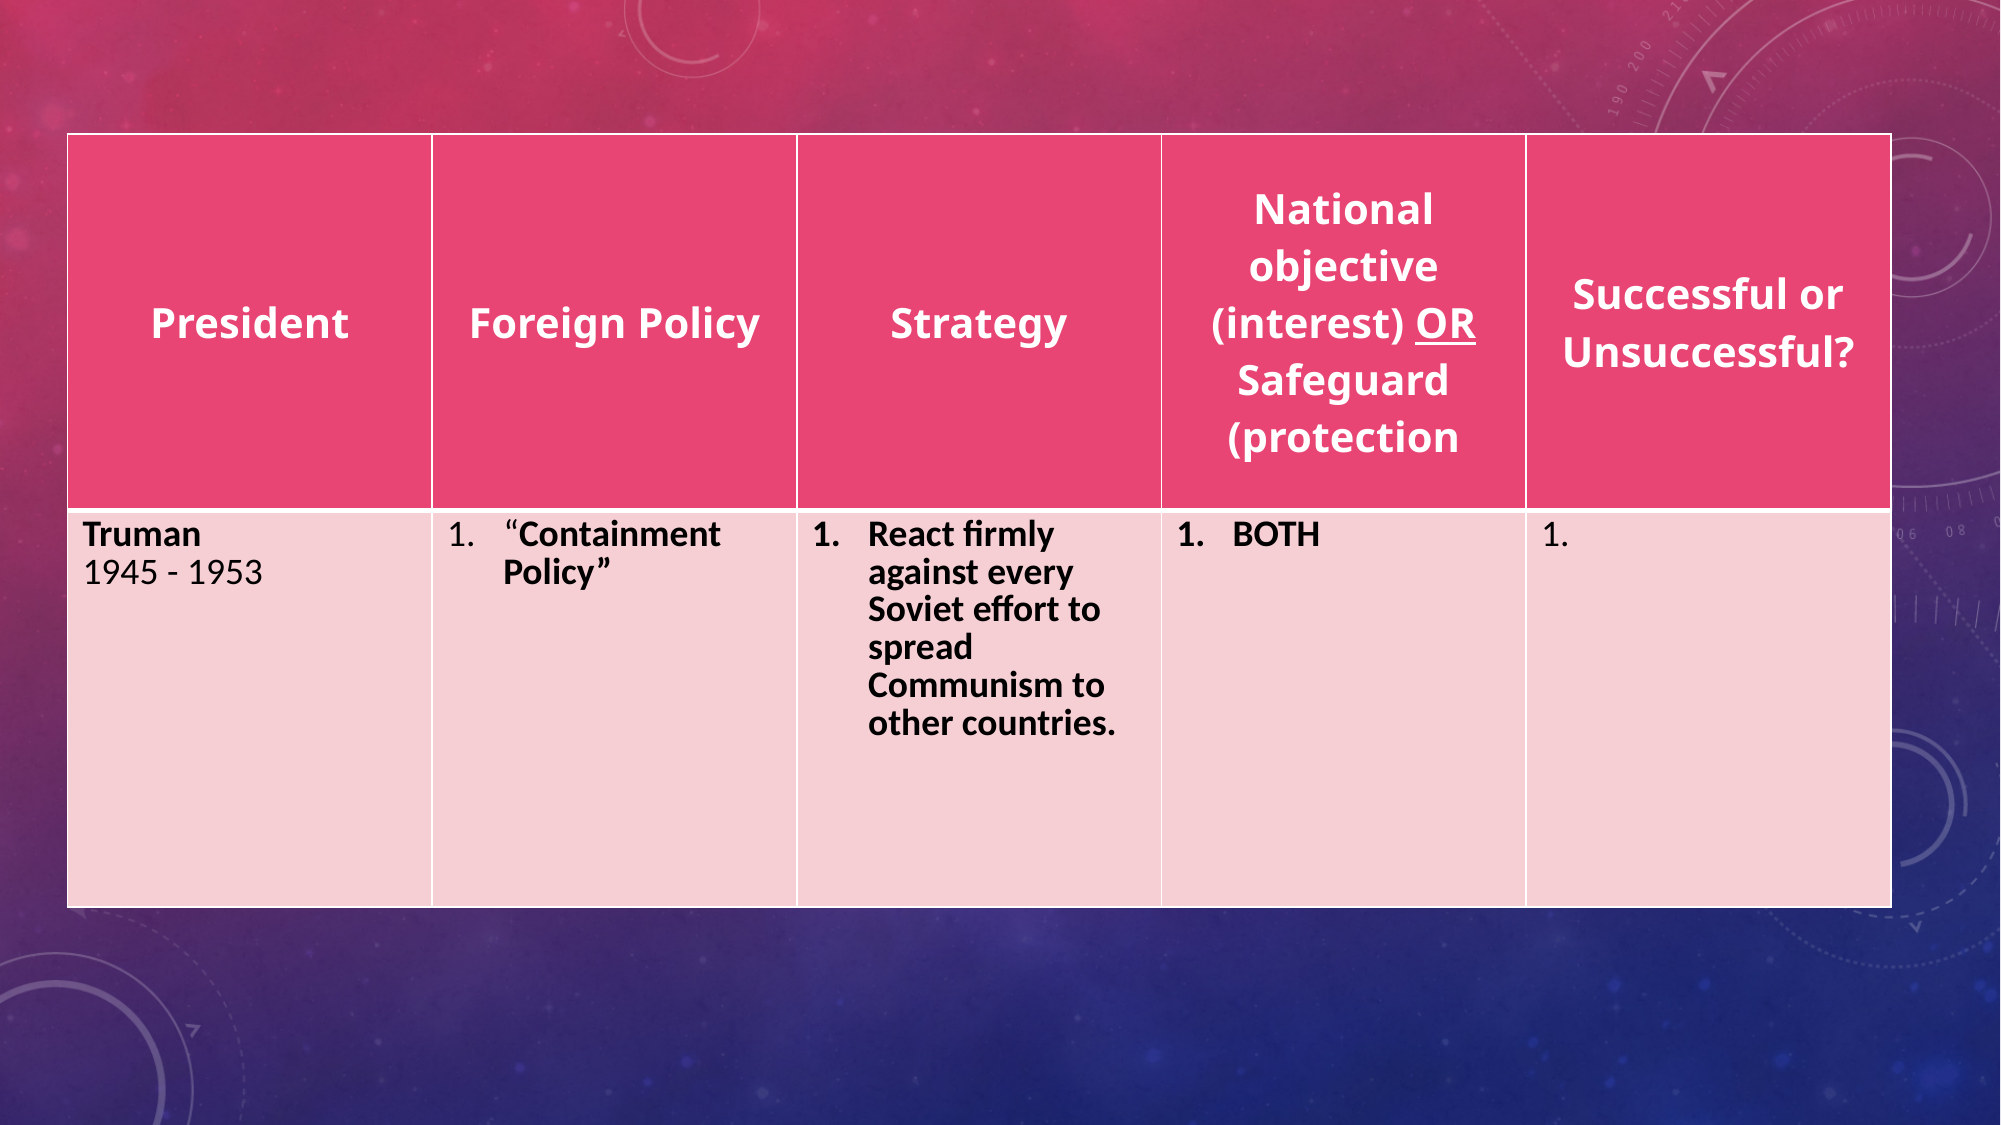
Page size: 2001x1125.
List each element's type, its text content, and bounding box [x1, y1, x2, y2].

table_cell Truman 1945 - 1953 [68, 513, 431, 906]
table_cell React firmly against every Soviet effort to spread Communism to other countries. [798, 513, 1161, 906]
table_header Foreign Policy [433, 135, 796, 508]
table_cell “Containment Policy” [433, 513, 796, 906]
table_cell 1. [1527, 513, 1890, 906]
table_cell BOTH [1162, 513, 1525, 906]
table_header President [68, 135, 431, 508]
picture [0, 0, 2001, 1125]
table_header Strategy [798, 135, 1161, 508]
table_header National objective (interest) OR Safeguard (protection [1162, 135, 1525, 508]
table_header Successful or Unsuccessful? [1527, 135, 1890, 508]
